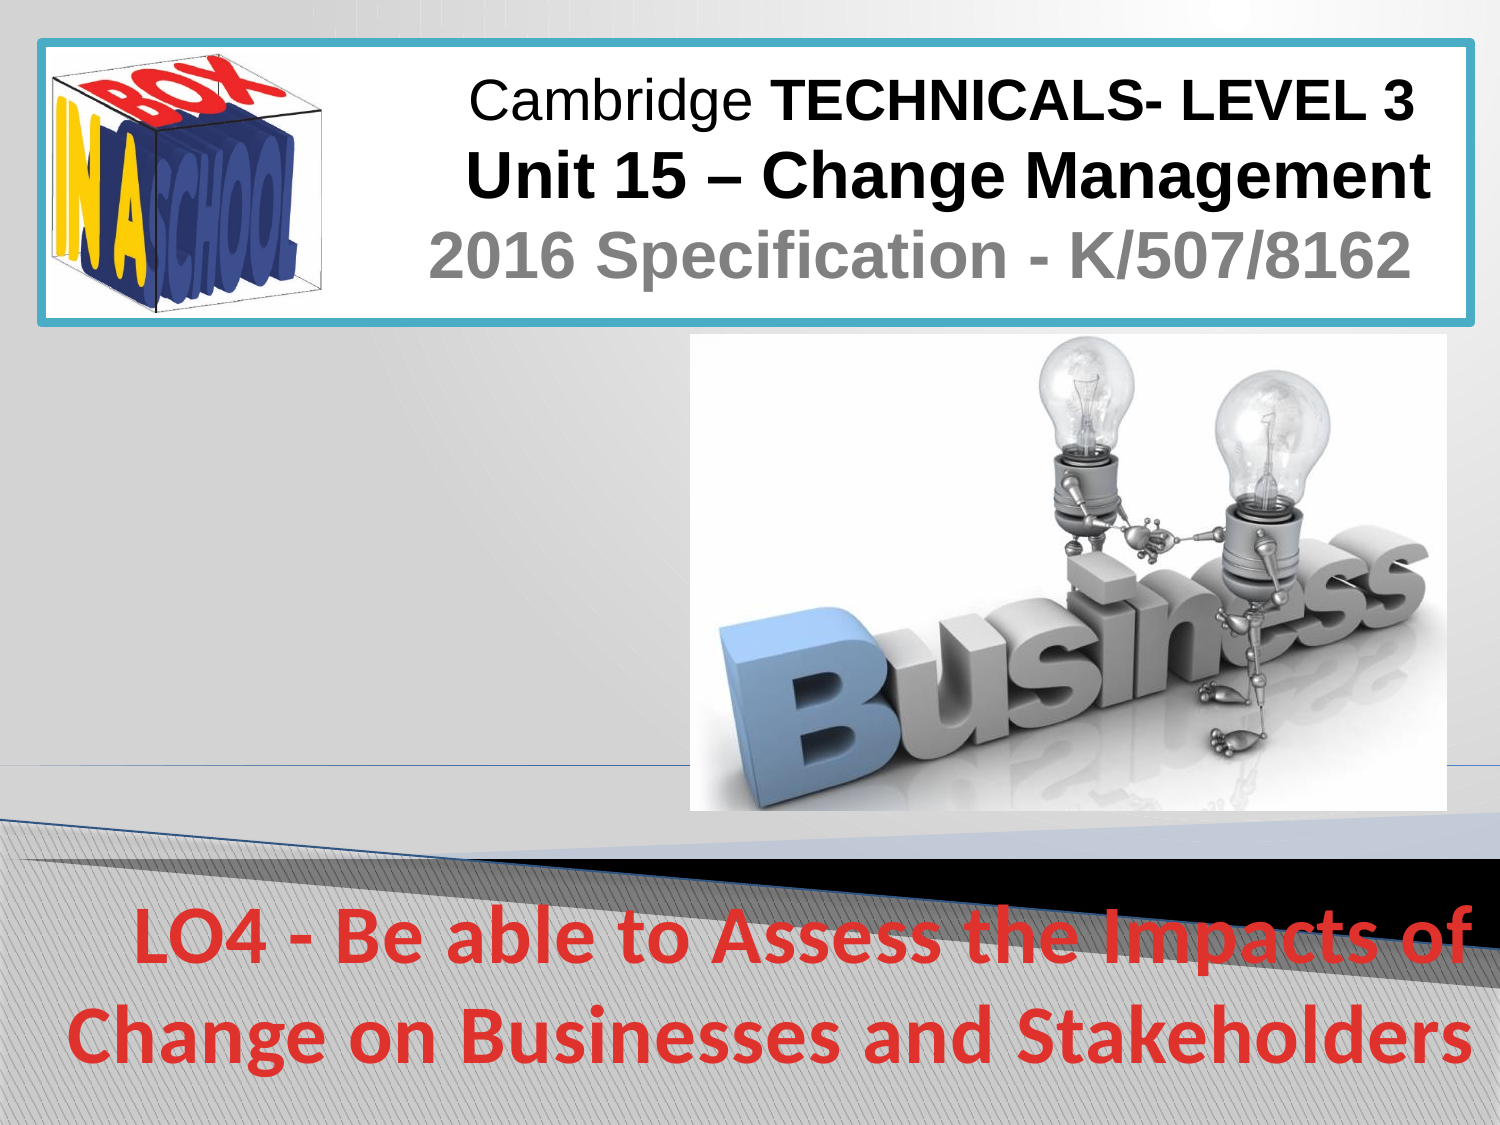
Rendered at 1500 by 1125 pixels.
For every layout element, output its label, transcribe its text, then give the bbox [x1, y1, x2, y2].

picture [690, 334, 1448, 811]
picture [5, 859, 591, 873]
subtitle LO4 - Be able to Assess the Impacts of Change on Businesses and Stakeholders [53, 873, 1495, 1000]
picture [1495, 951, 1500, 989]
text_box Cambridge TECHNICALS- LEVEL 3 Unit 15 – Change Management 2016 Specification - K/507/8162 [322, 54, 1447, 300]
picture [51, 52, 322, 313]
text_box [37, 38, 1475, 327]
